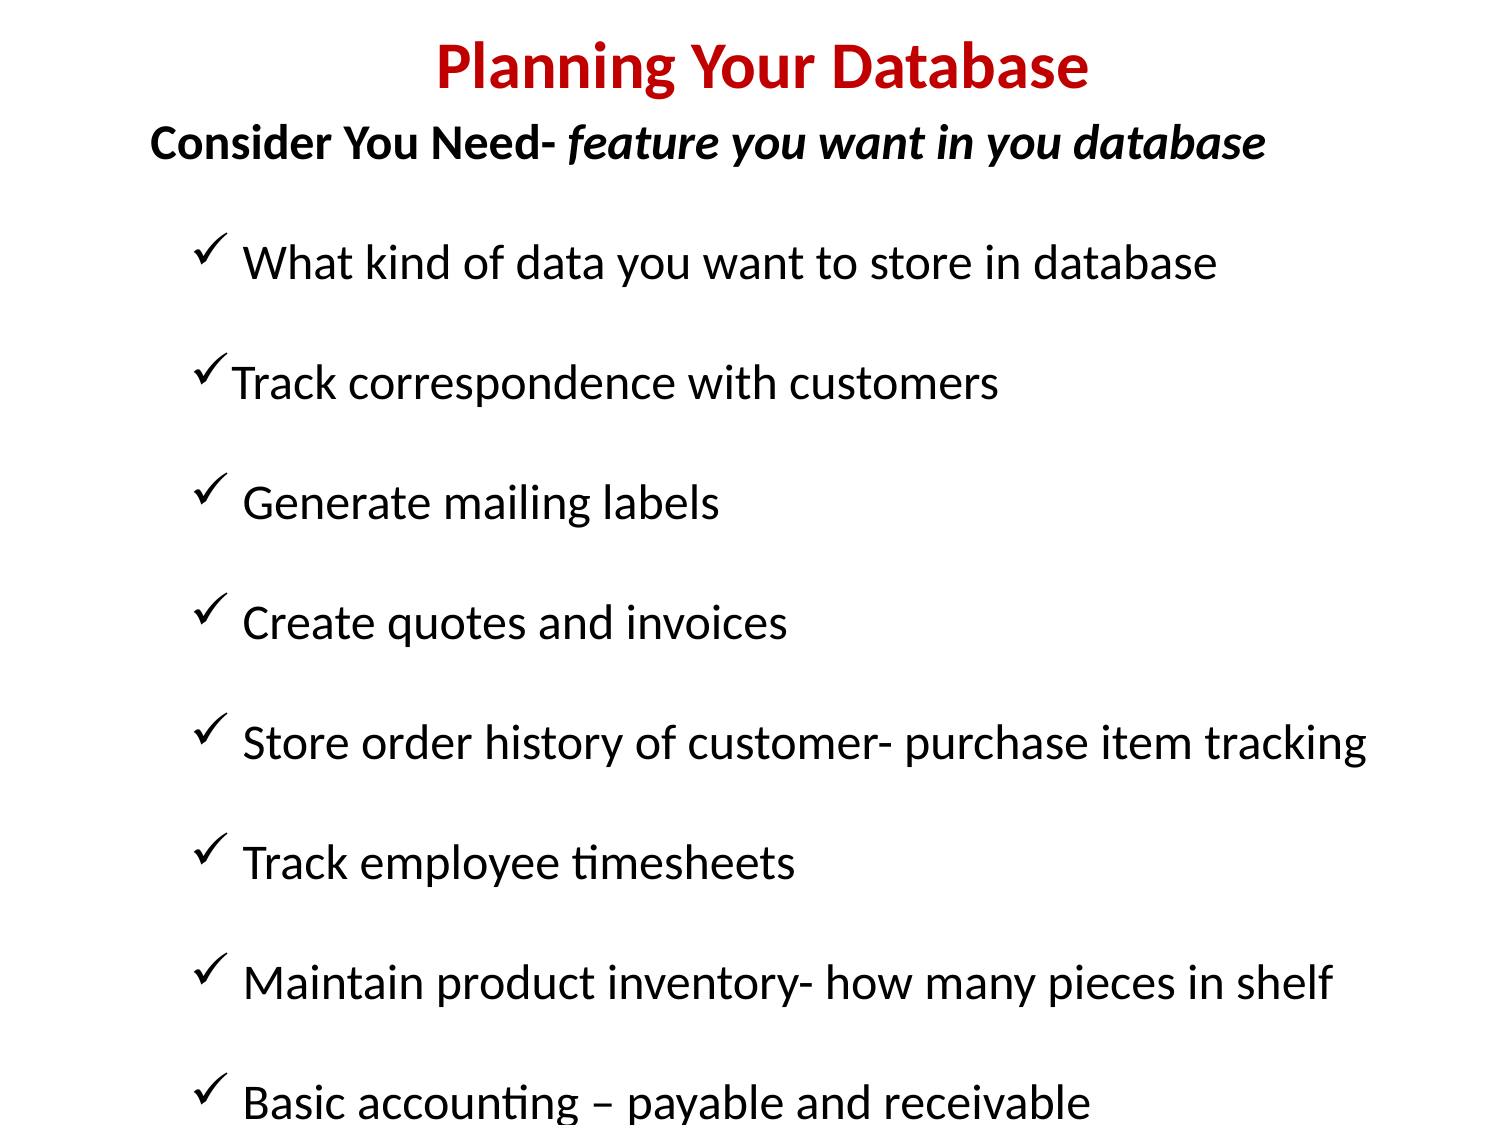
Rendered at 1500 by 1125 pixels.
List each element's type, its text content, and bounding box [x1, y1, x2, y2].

title Planning Your Database [88, 0, 1439, 124]
text_box Consider You Need- feature you want in you database What kind of data you want to store in database Track correspondence with customers Generate mailing labels Create quotes and invoices Store order history of customer- purchase item tracking Track employee timesheets Maintain product inventory- how many pieces in shelf Basic accounting – payable and receivable [135, 124, 1434, 1125]
